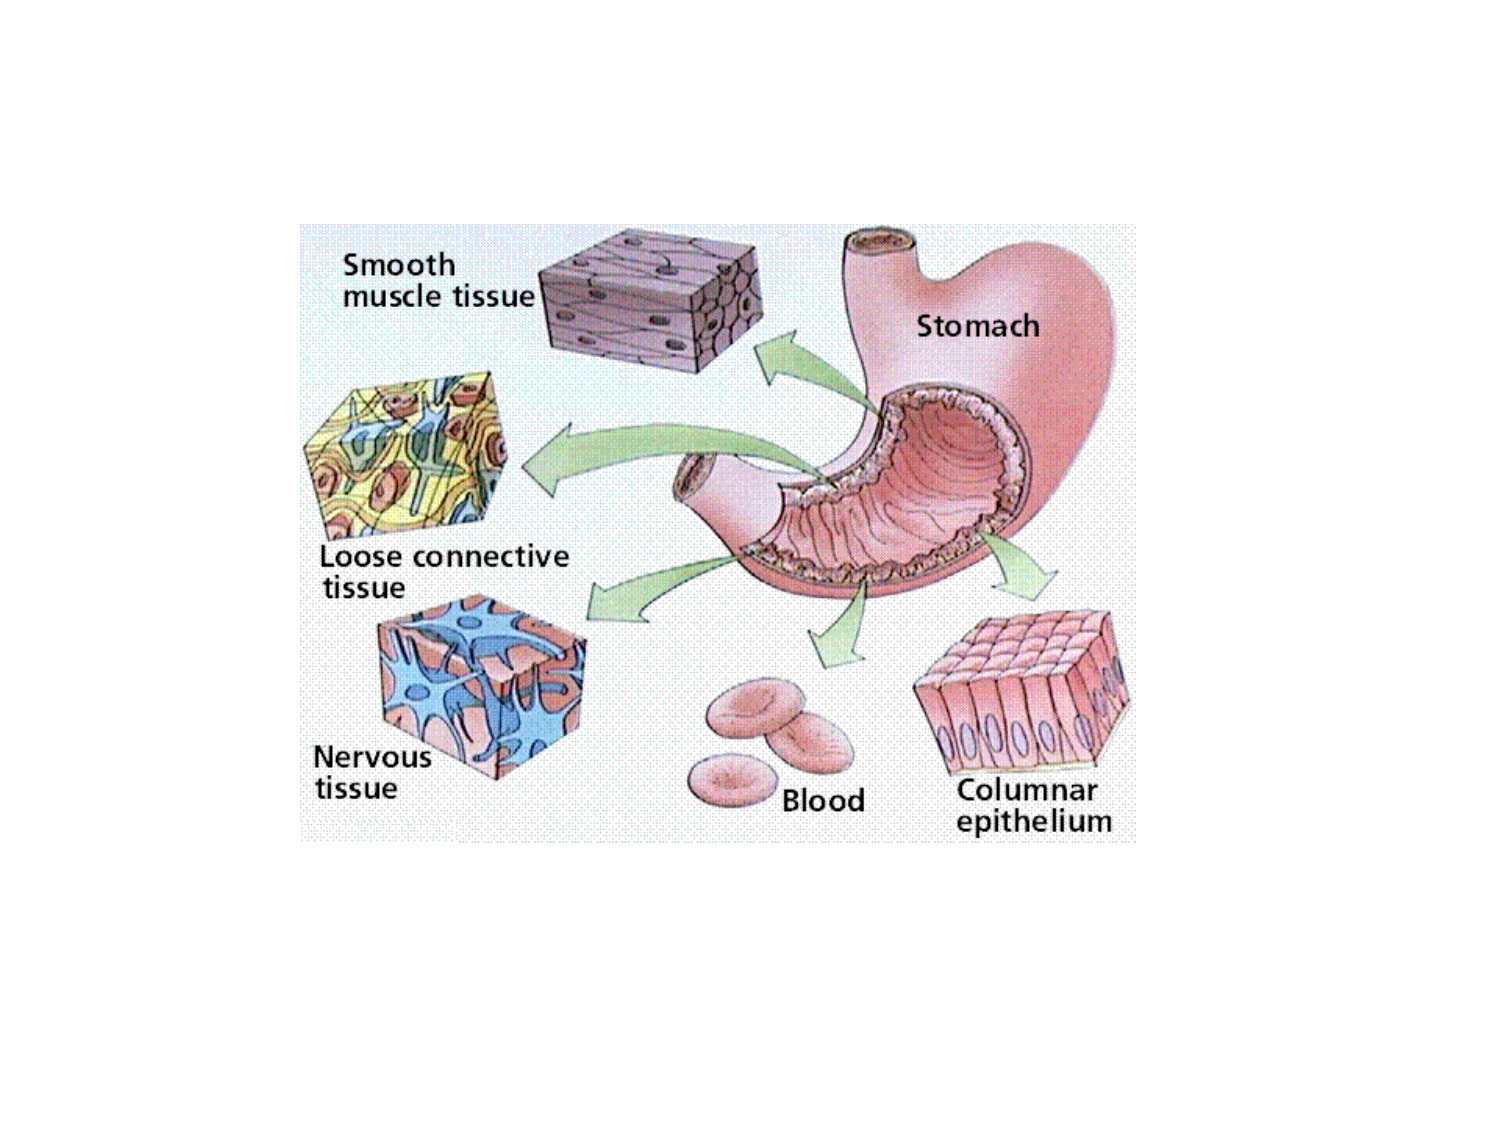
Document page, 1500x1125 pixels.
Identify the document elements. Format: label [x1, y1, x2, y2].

picture [299, 224, 1137, 843]
